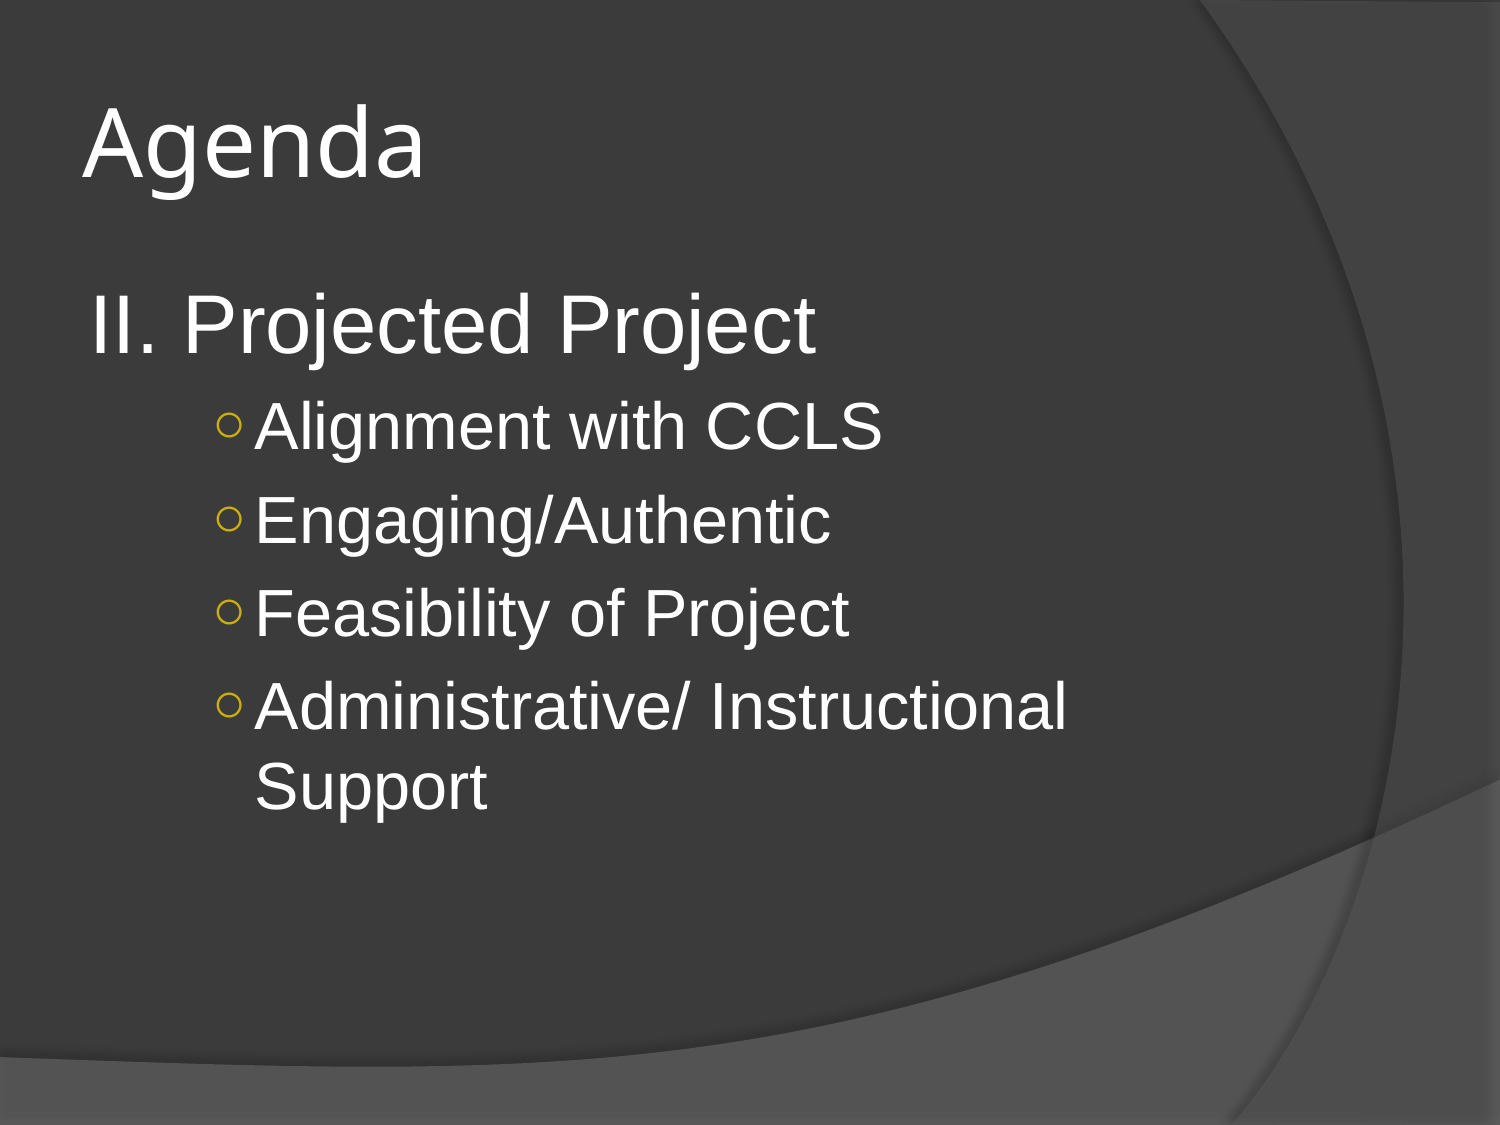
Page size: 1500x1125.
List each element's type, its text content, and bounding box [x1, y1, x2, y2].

title Agenda [75, 45, 1300, 233]
list II. Projected Project Alignment with CCLS Engaging/Authentic Feasibility of Project Administrative/ Instructional Support [75, 262, 1300, 1005]
